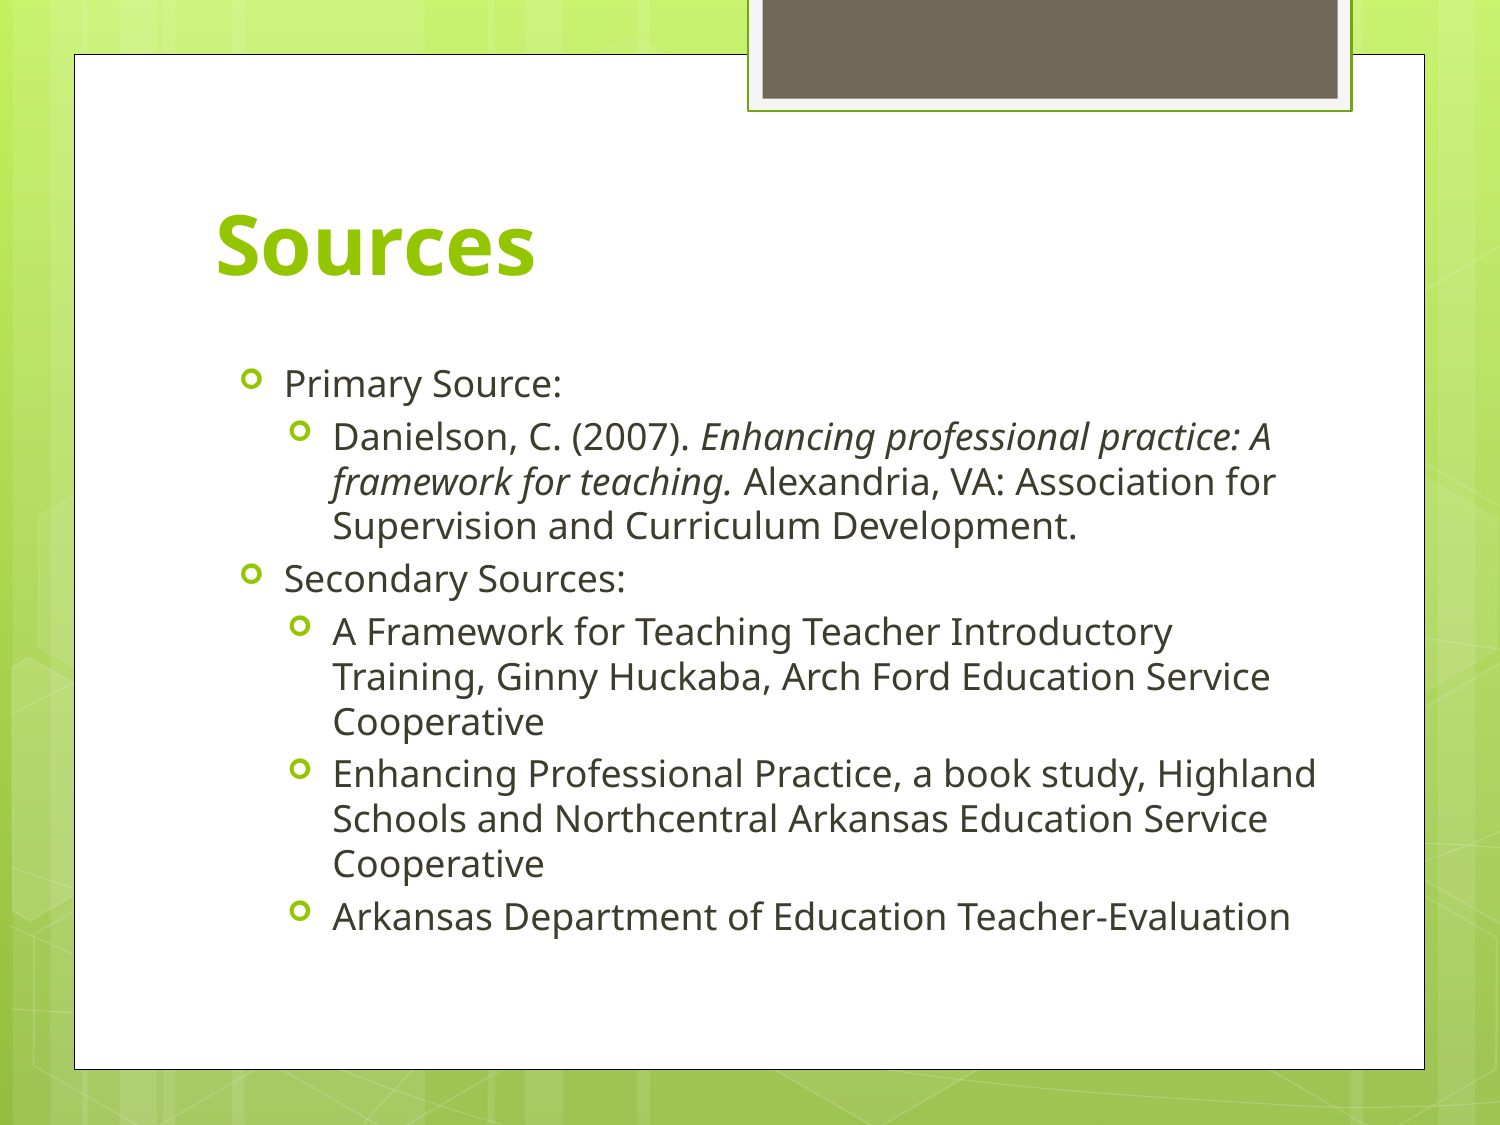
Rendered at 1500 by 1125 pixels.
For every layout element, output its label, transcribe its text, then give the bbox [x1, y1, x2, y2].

list Primary Source: Danielson, C. (2007). Enhancing professional practice: A framework for teaching. Alexandria, VA: Association for Supervision and Curriculum Development. Secondary Sources: A Framework for Teaching Teacher Introductory Training, Ginny Huckaba, Arch Ford Education Service Cooperative Enhancing Professional Practice, a book study, Highland Schools and Northcentral Arkansas Education Service Cooperative Arkansas Department of Education Teacher-Evaluation [212, 299, 1338, 1063]
title Sources [200, 112, 1353, 300]
